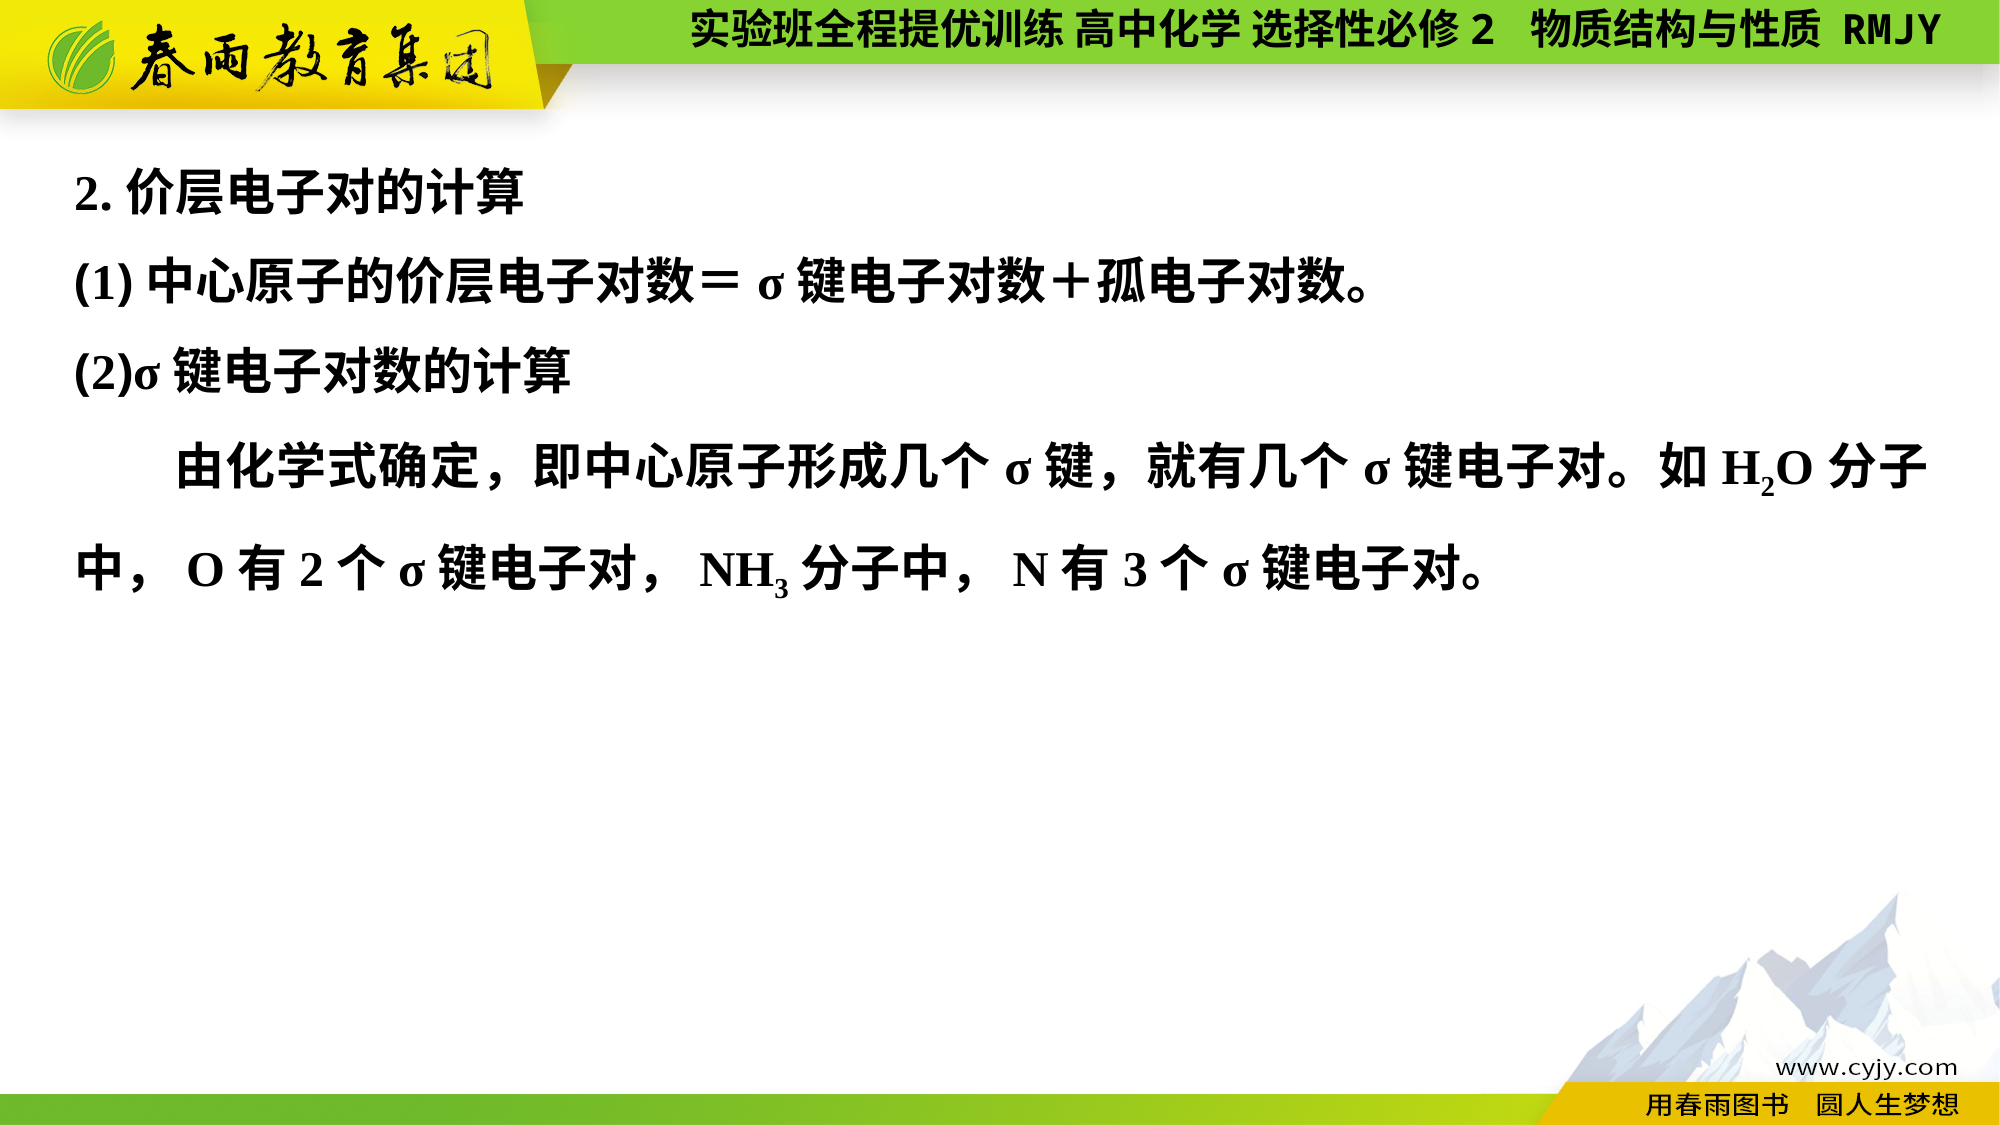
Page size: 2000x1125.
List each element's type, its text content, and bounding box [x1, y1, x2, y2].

picture [0, 0, 2000, 1125]
list 2.价层电子对的计算 (1)中心原子的价层电子对数＝σ键电子对数＋孤电子对数。 (2)σ键电子对数的计算 由化学式确定，即中心原子形成几个σ键，就有几个σ键电子对。如H2O分子中，O有2个σ键电子对，NH3分子中，N有3个σ键电子对。 [59, 122, 1944, 581]
